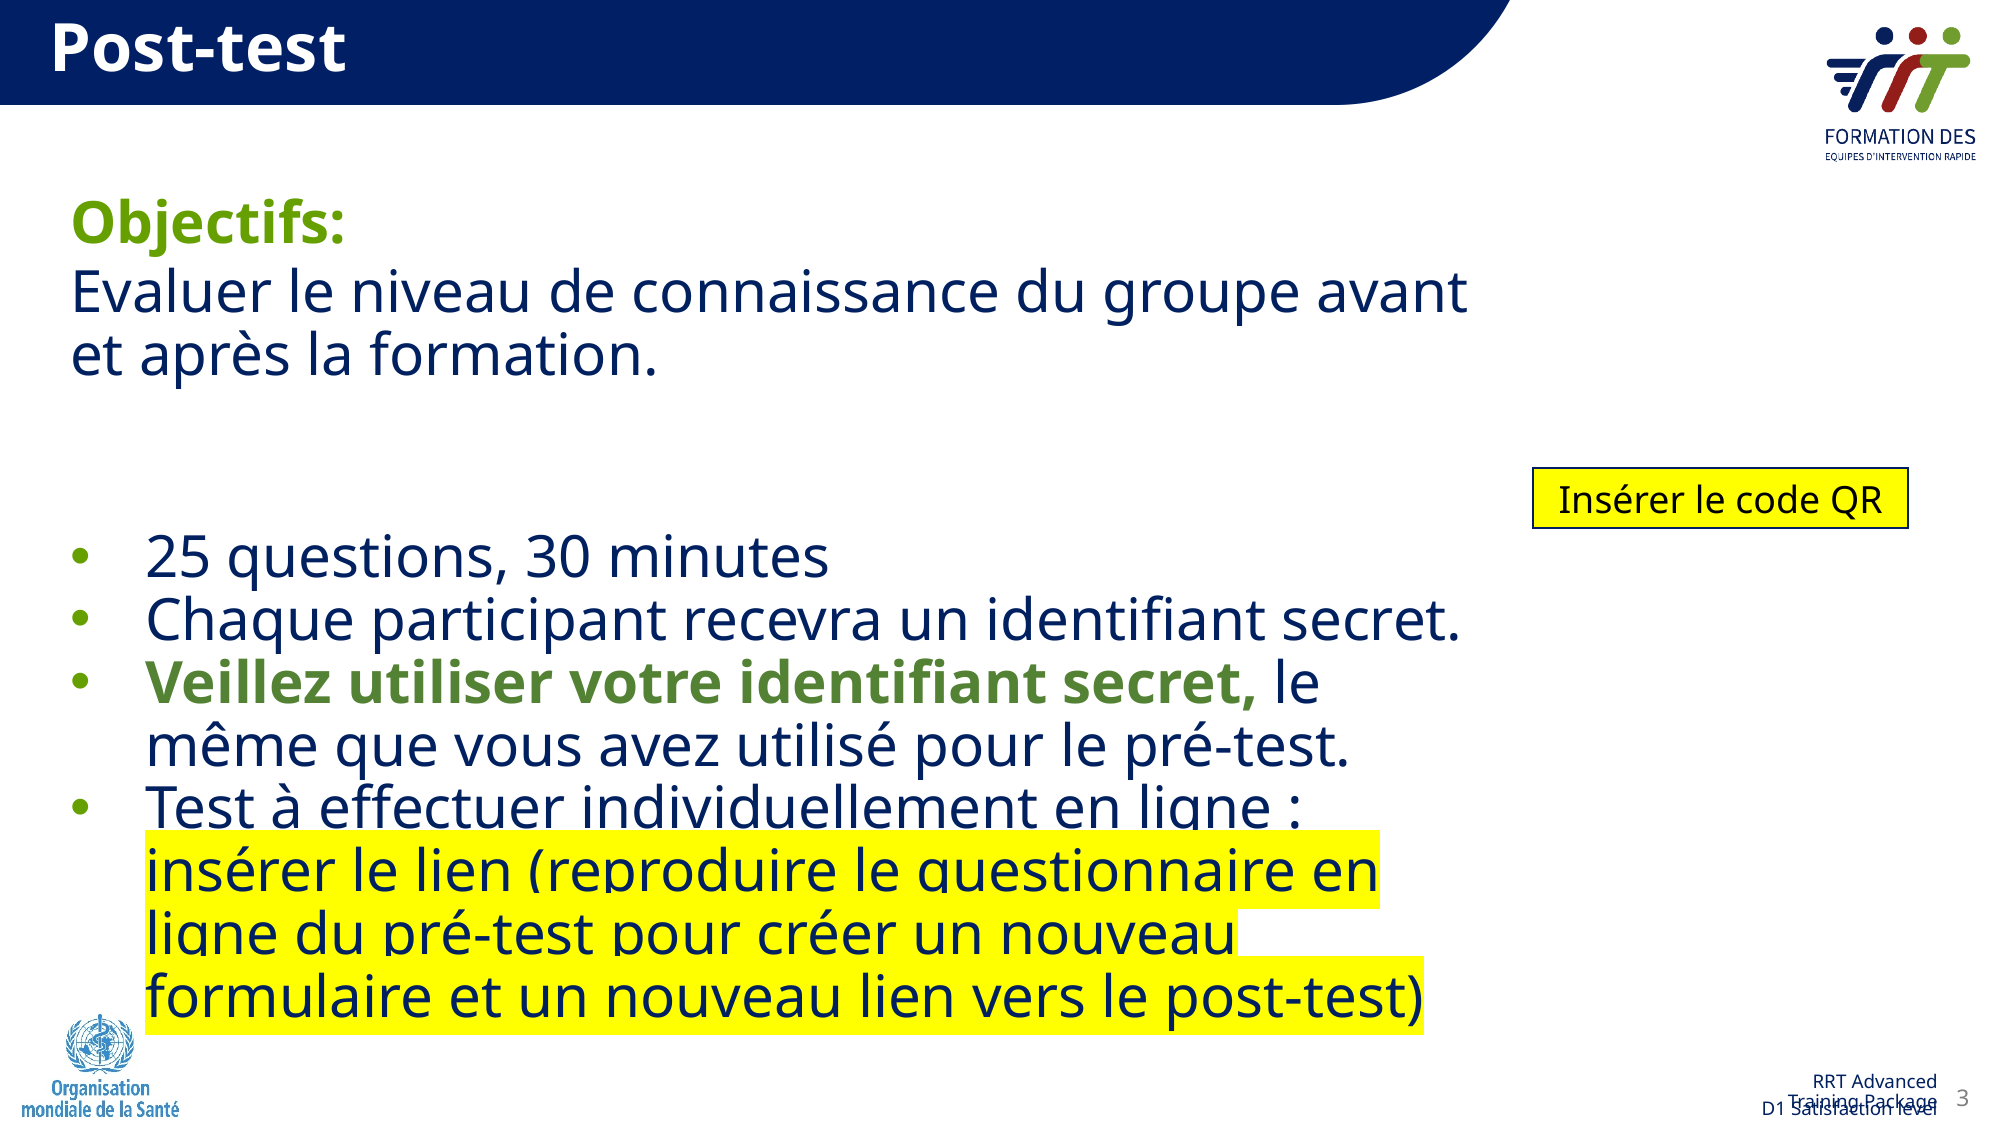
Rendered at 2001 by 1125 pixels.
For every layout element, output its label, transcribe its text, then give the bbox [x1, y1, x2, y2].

title Post-test [41, 0, 1309, 104]
list Objectifs: Evaluer le niveau de connaissance du groupe avant et après la formation. 25 questions, 30 minutes Chaque participant recevra un identifiant secret. Veillez utiliser votre identifiant secret, le même que vous avez utilisé pour le pré-test. Test à effectuer individuellement en ligne : insérer le lien (reproduire le questionnaire en ligne du pré-test pour créer un nouveau formulaire et un nouveau lien vers le post-test) [62, 185, 1491, 1098]
picture [0, 0, 1533, 105]
text_box Insérer le code QR [1533, 468, 1909, 529]
picture [1825, 26, 1976, 162]
picture [20, 1012, 180, 1118]
